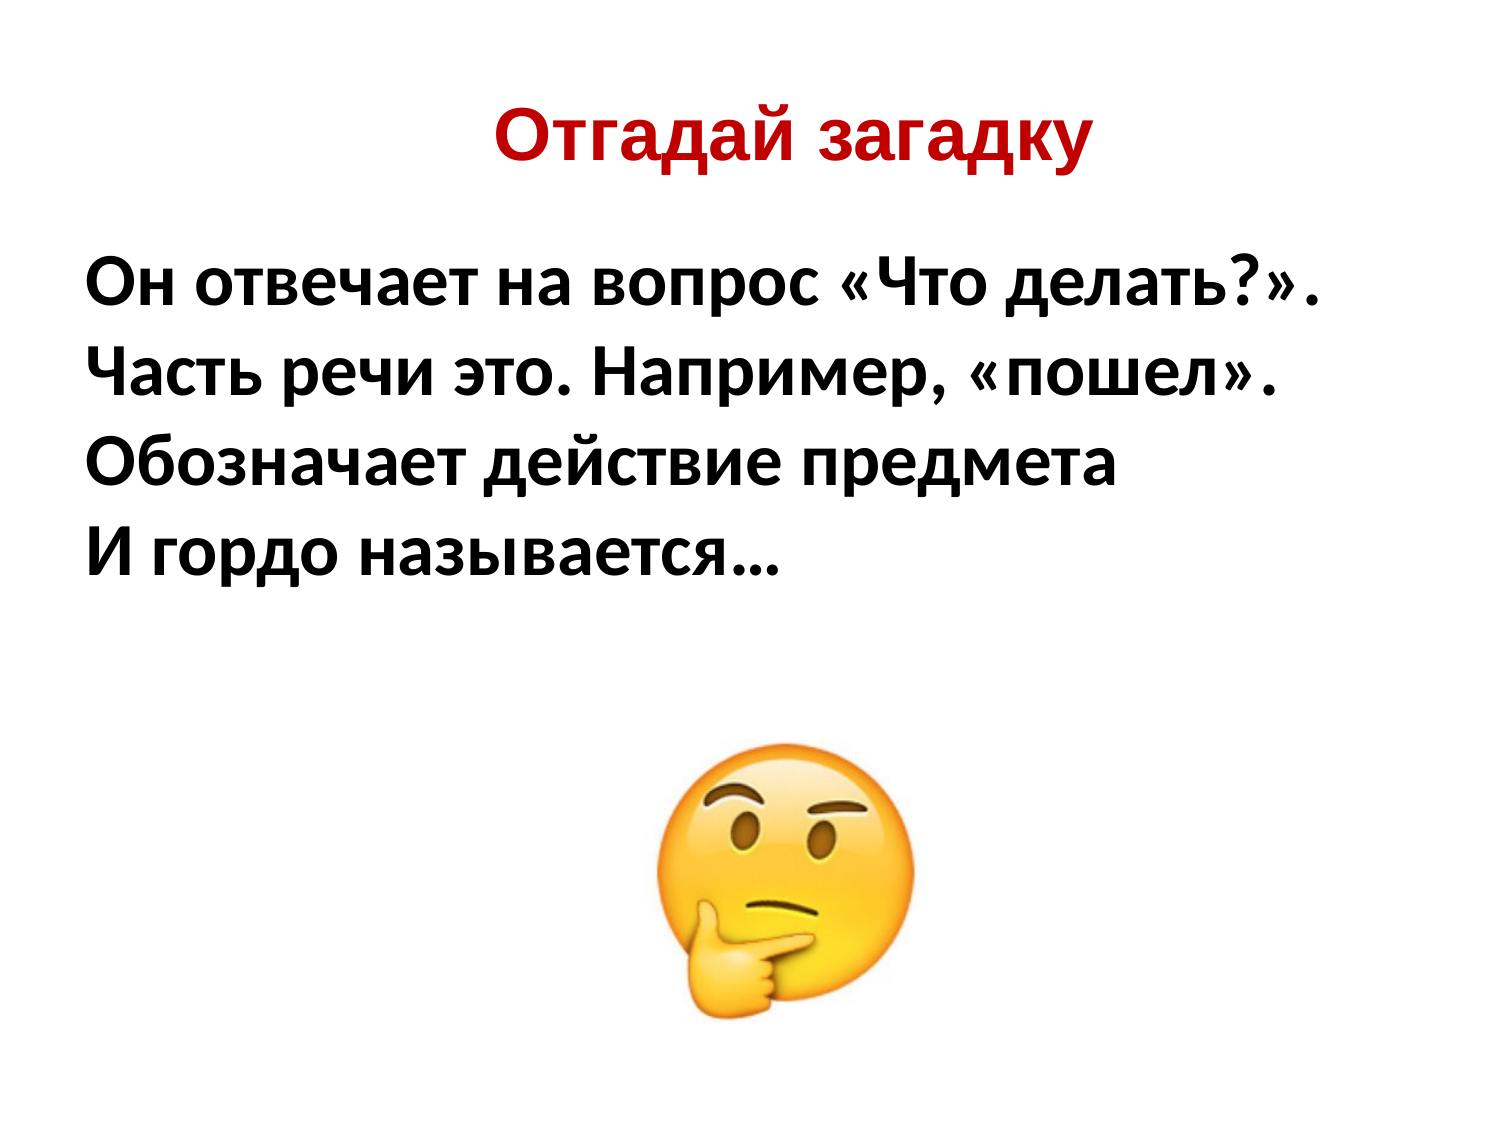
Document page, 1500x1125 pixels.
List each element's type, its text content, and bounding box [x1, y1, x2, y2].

text_box Он отвечает на вопрос «Что делать?». Часть речи это. Например, «пошел». Обозначает действие предмета И гордо называется… орфограмму [70, 223, 1430, 889]
text_box Отгадай загадку [112, 78, 1388, 273]
picture [419, 739, 1155, 1028]
